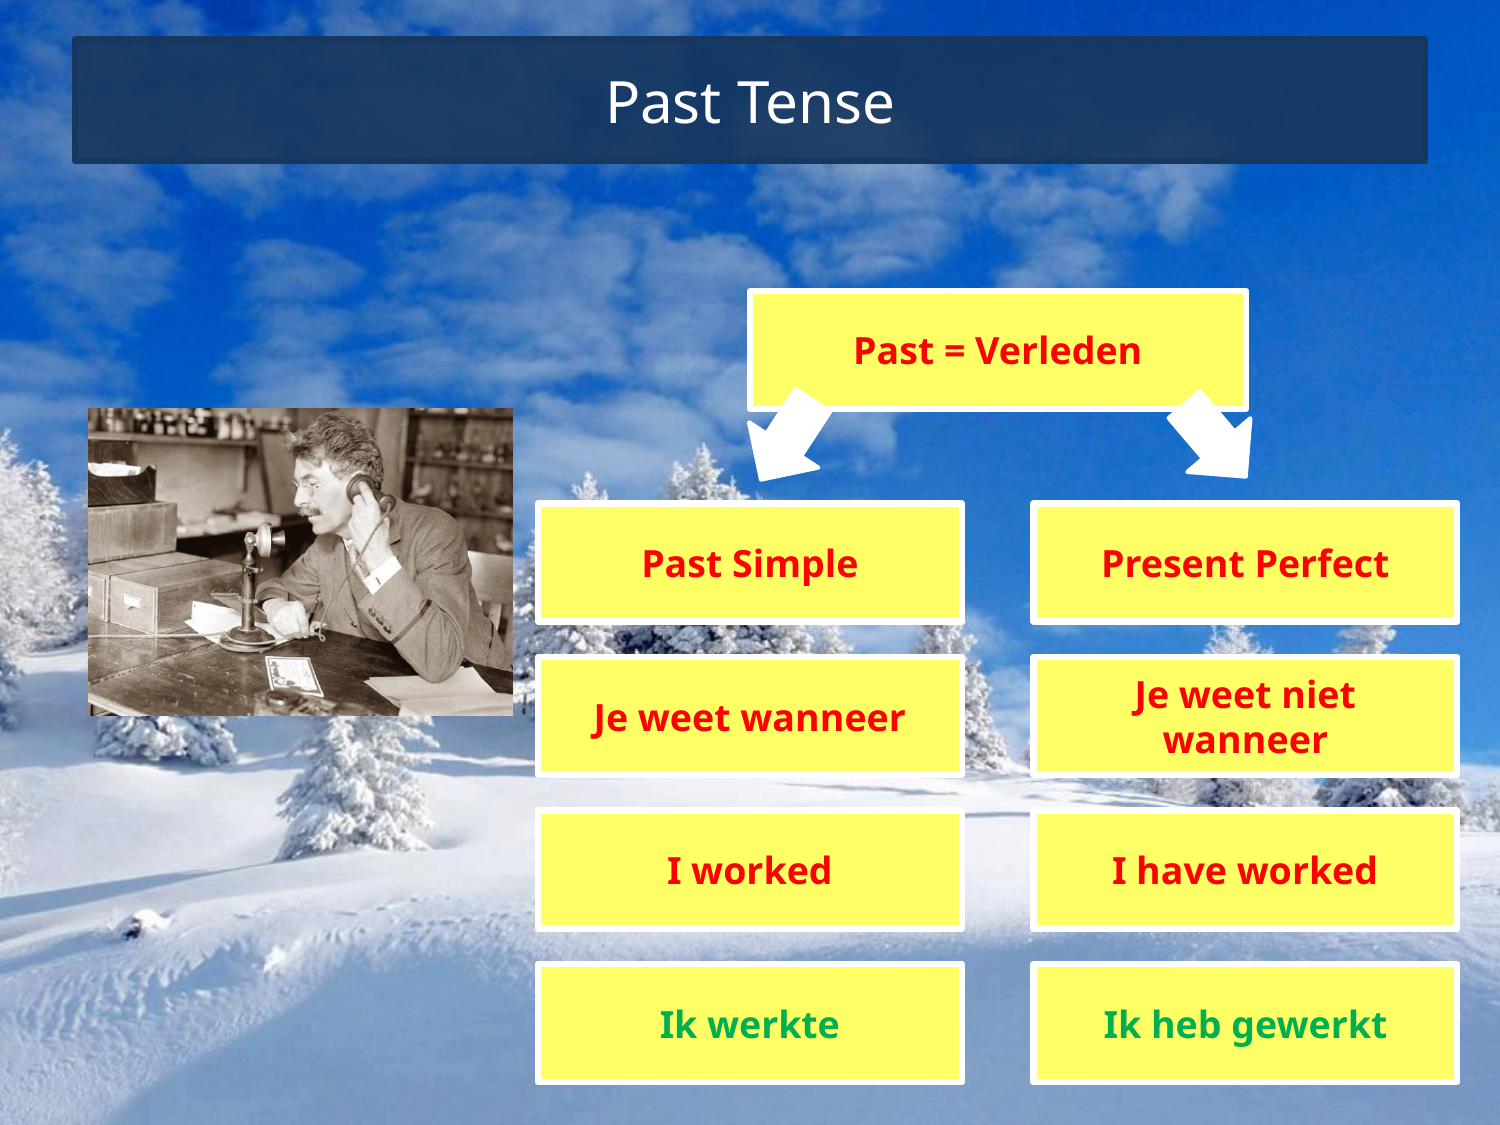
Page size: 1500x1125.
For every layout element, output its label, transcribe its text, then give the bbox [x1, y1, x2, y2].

text_box I worked [538, 810, 962, 929]
text_box Past Simple [538, 503, 962, 622]
text_box Present Perfect [1033, 503, 1458, 622]
text_box Ik werkte [538, 964, 962, 1083]
text_box Je weet wanneer [538, 656, 962, 775]
title Past Tense [72, 36, 1428, 164]
text_box I have worked [1033, 810, 1458, 929]
list Past = Verleden [747, 288, 1249, 412]
text_box [1166, 389, 1253, 479]
text_box Ik heb gewerkt [1033, 964, 1458, 1083]
picture [0, 0, 1500, 1125]
text_box [747, 387, 833, 482]
text_box Je weet niet wanneer [1033, 656, 1458, 775]
